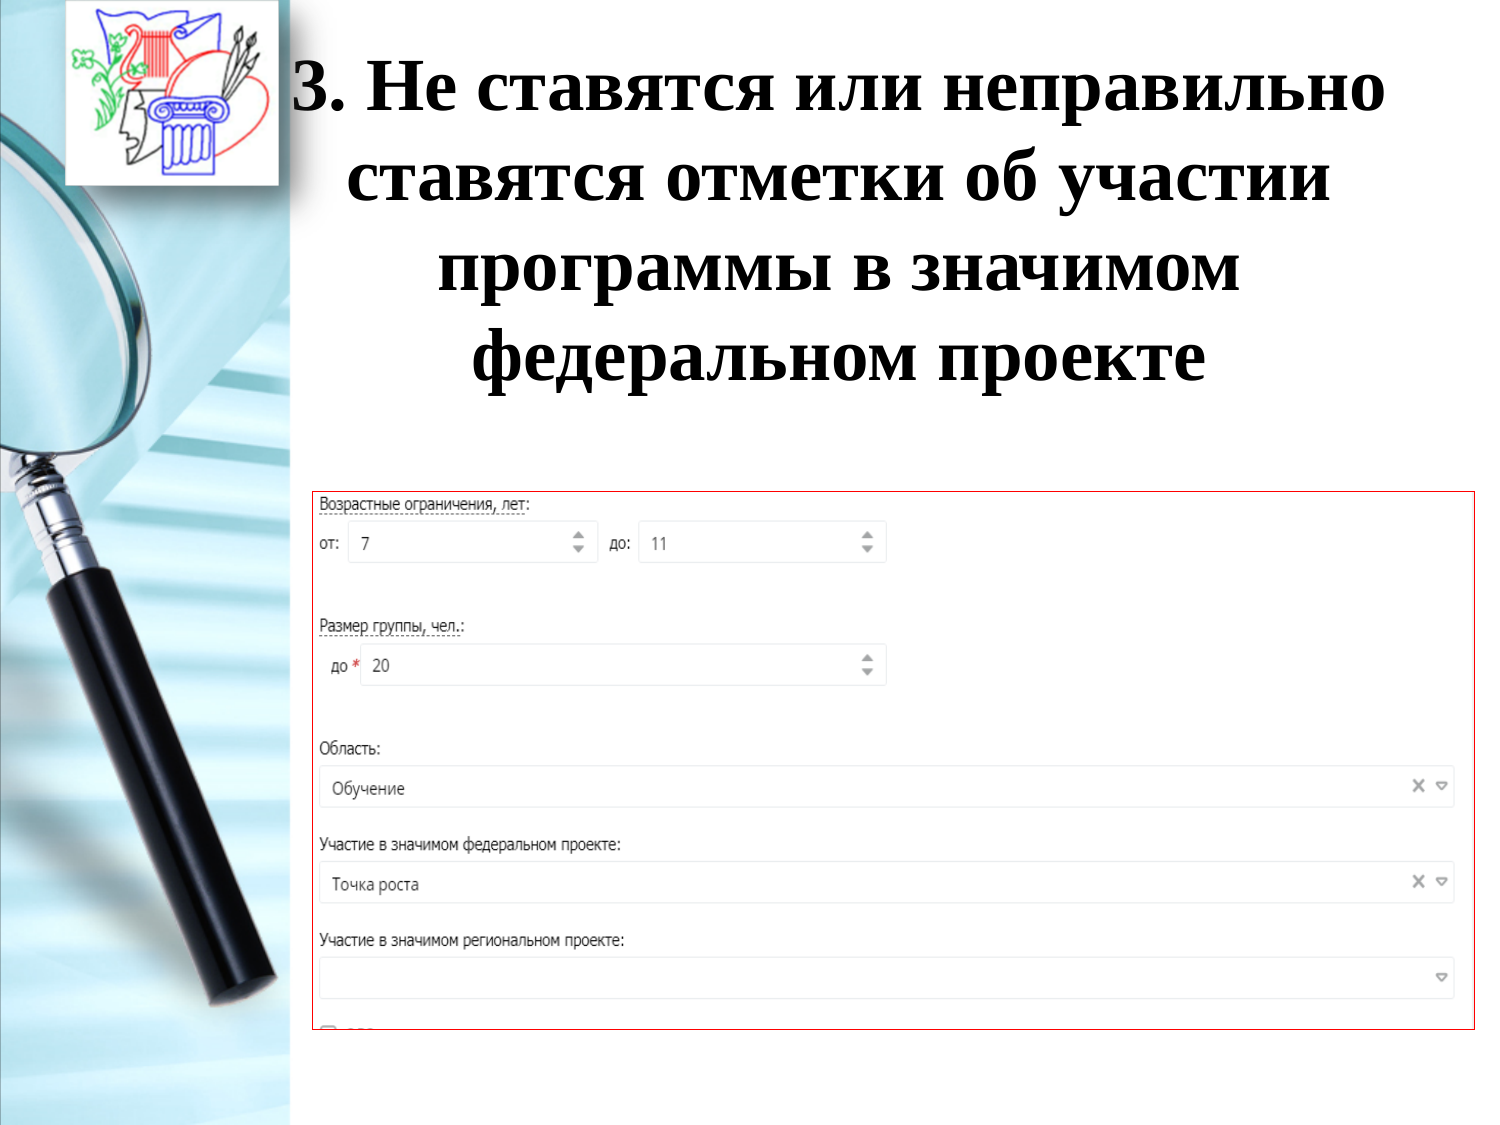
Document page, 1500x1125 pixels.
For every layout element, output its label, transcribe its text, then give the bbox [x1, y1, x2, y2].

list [312, 491, 1475, 1030]
title 3. Не ставятся или неправильно ставятся отметки об участии программы в значимом федеральном проекте [296, 45, 1425, 386]
picture [0, 0, 344, 1125]
